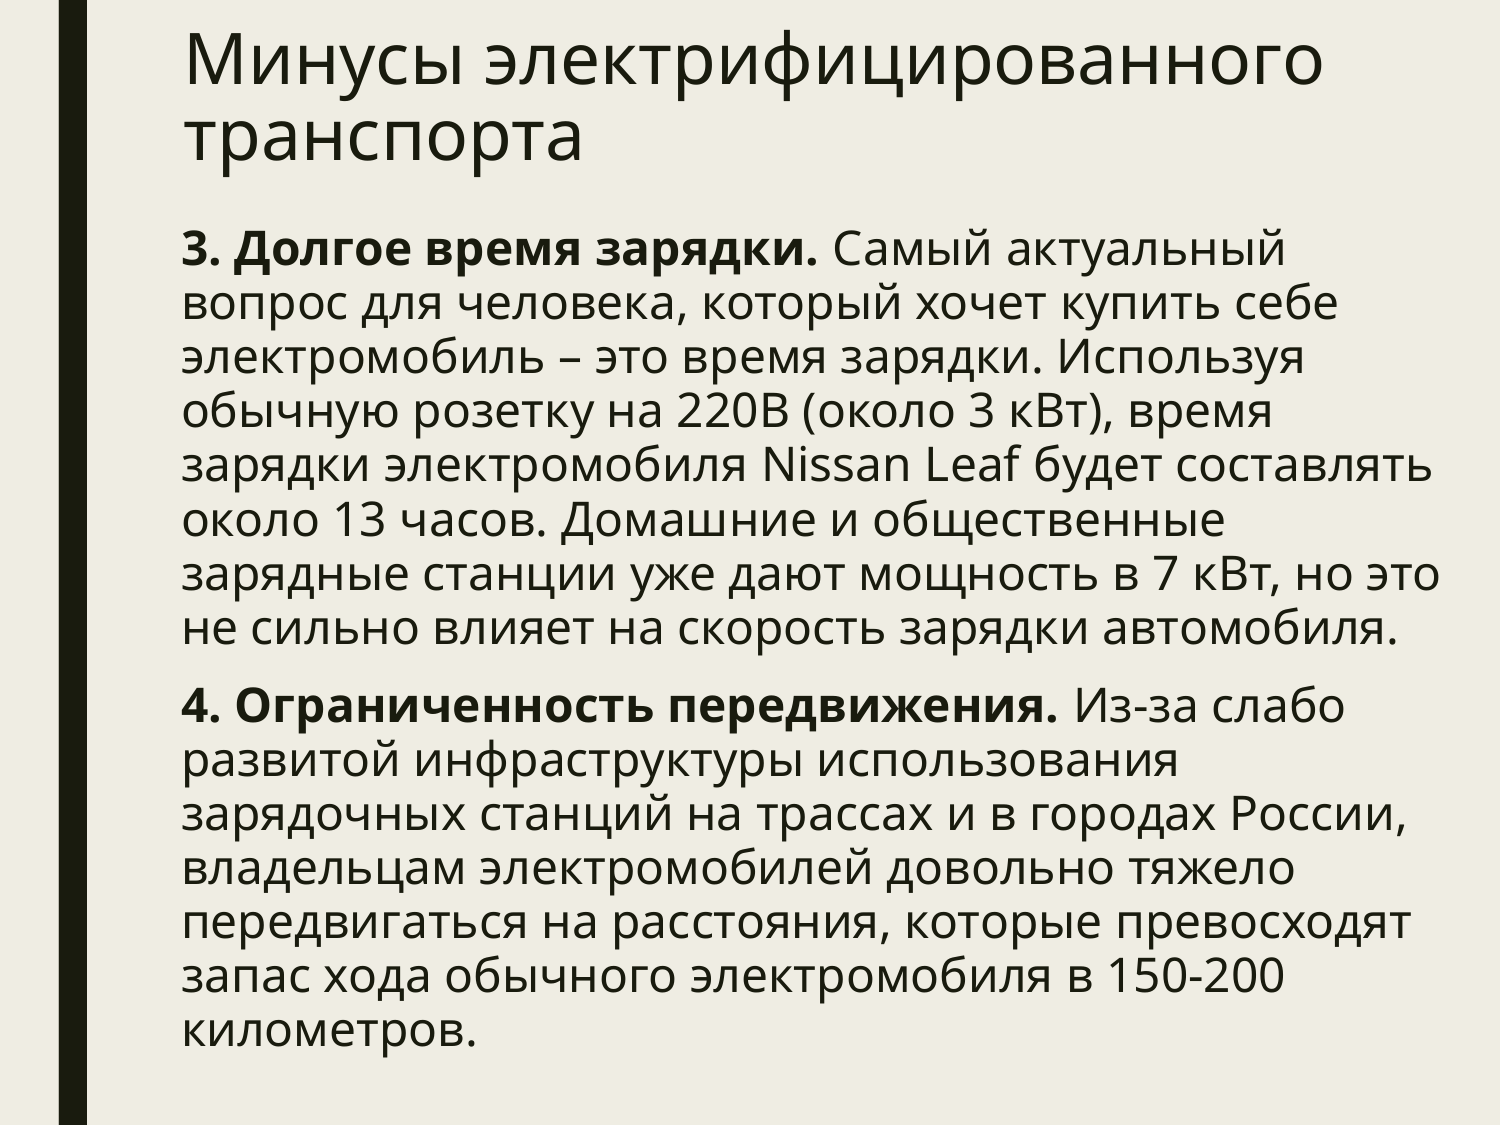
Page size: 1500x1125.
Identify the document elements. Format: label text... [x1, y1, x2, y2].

list 3. Долгое время зарядки. Самый актуальный вопрос для человека, который хочет купить себе электромобиль – это время зарядки. Используя обычную розетку на 220В (около 3 кВт), время зарядки электромобиля Nissan Leaf будет составлять около 13 часов. Домашние и общественные зарядные станции уже дают мощность в 7 кВт, но это не сильно влияет на скорость зарядки автомобиля. 4. Ограниченность передвижения. Из-за слабо развитой инфраструктуры использования зарядочных станций на трассах и в городах России, владельцам электромобилей довольно тяжело передвигаться на расстояния, которые превосходят запас хода обычного электромобиля в 150-200 километров. [166, 214, 1464, 1100]
title Минусы электрифицированного транспорта [168, 16, 1351, 214]
